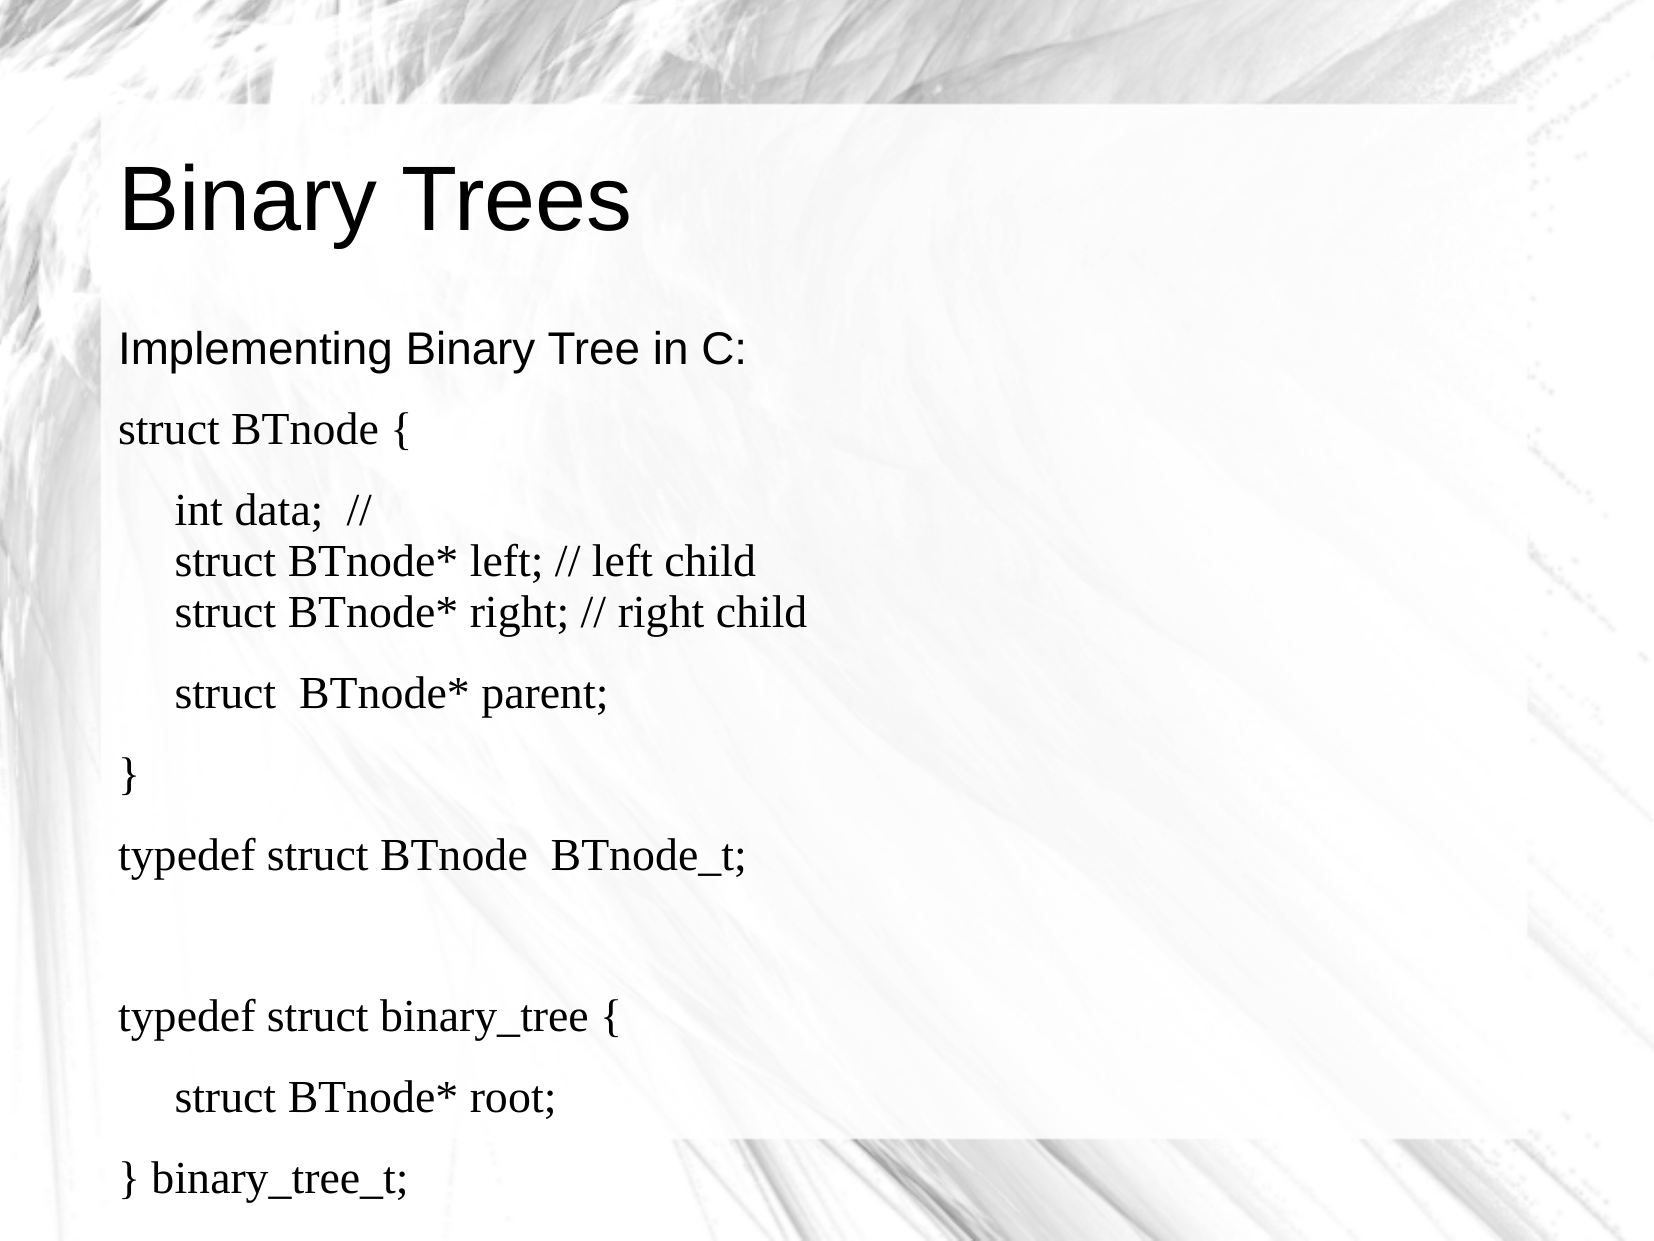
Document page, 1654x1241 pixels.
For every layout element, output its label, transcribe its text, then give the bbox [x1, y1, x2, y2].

title Binary Trees [118, 93, 1506, 299]
picture [0, 0, 1654, 1241]
list Implementing Binary Tree in C: struct BTnode { int data; // struct BTnode* left; // left child struct BTnode* right; // right child struct BTnode* parent; } typedef struct BTnode BTnode_t; typedef struct binary_tree { struct BTnode* root; } binary_tree_t; [118, 319, 1571, 1109]
